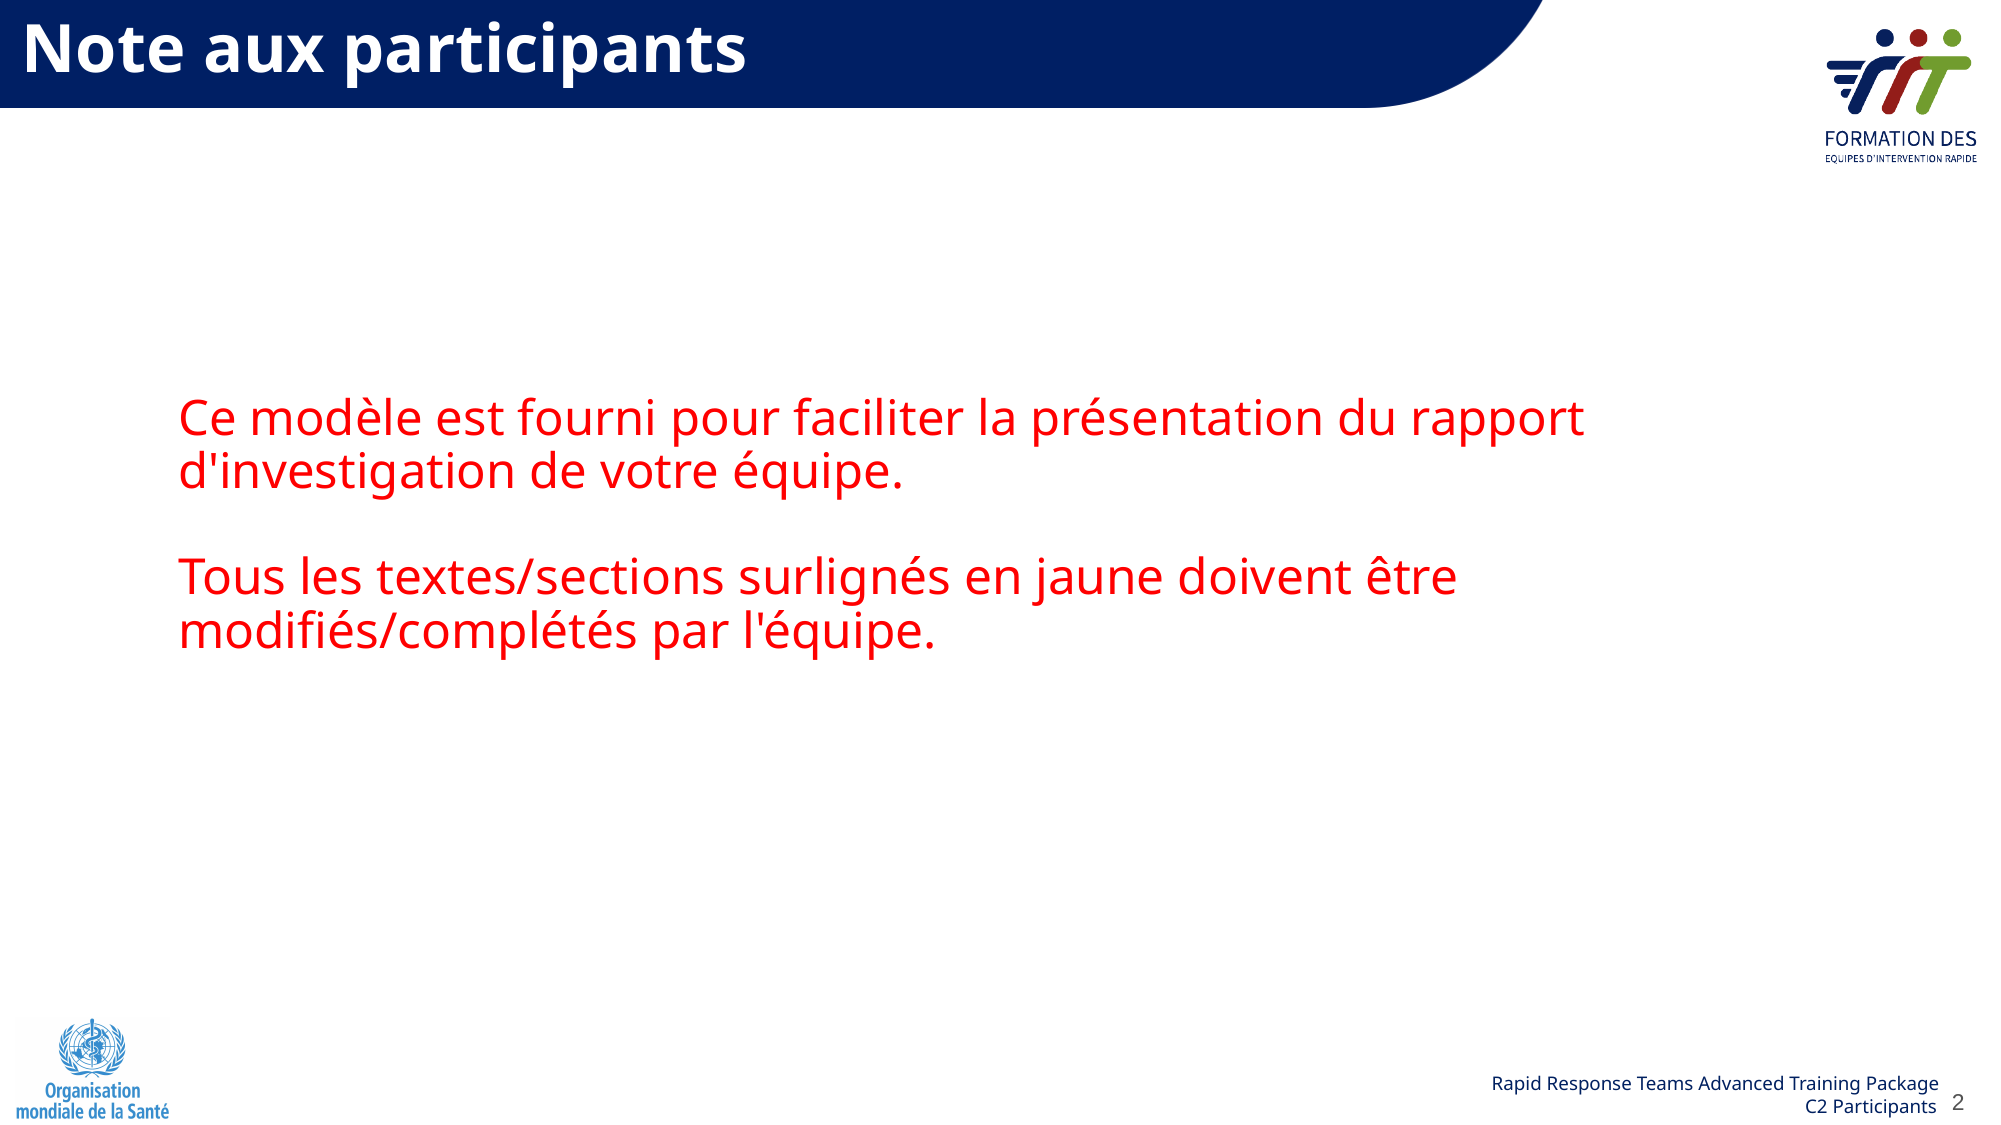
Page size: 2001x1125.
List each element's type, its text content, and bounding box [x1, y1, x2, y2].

picture [15, 1017, 170, 1120]
picture [0, 0, 1566, 108]
picture [1825, 28, 1977, 164]
title Note aux participants [13, 0, 1663, 105]
list Ce modèle est fourni pour faciliter la présentation du rapport d'investigation de votre équipe. Tous les textes/sections surlignés en jaune doivent être modifiés/complétés par l'équipe. [170, 273, 1833, 948]
